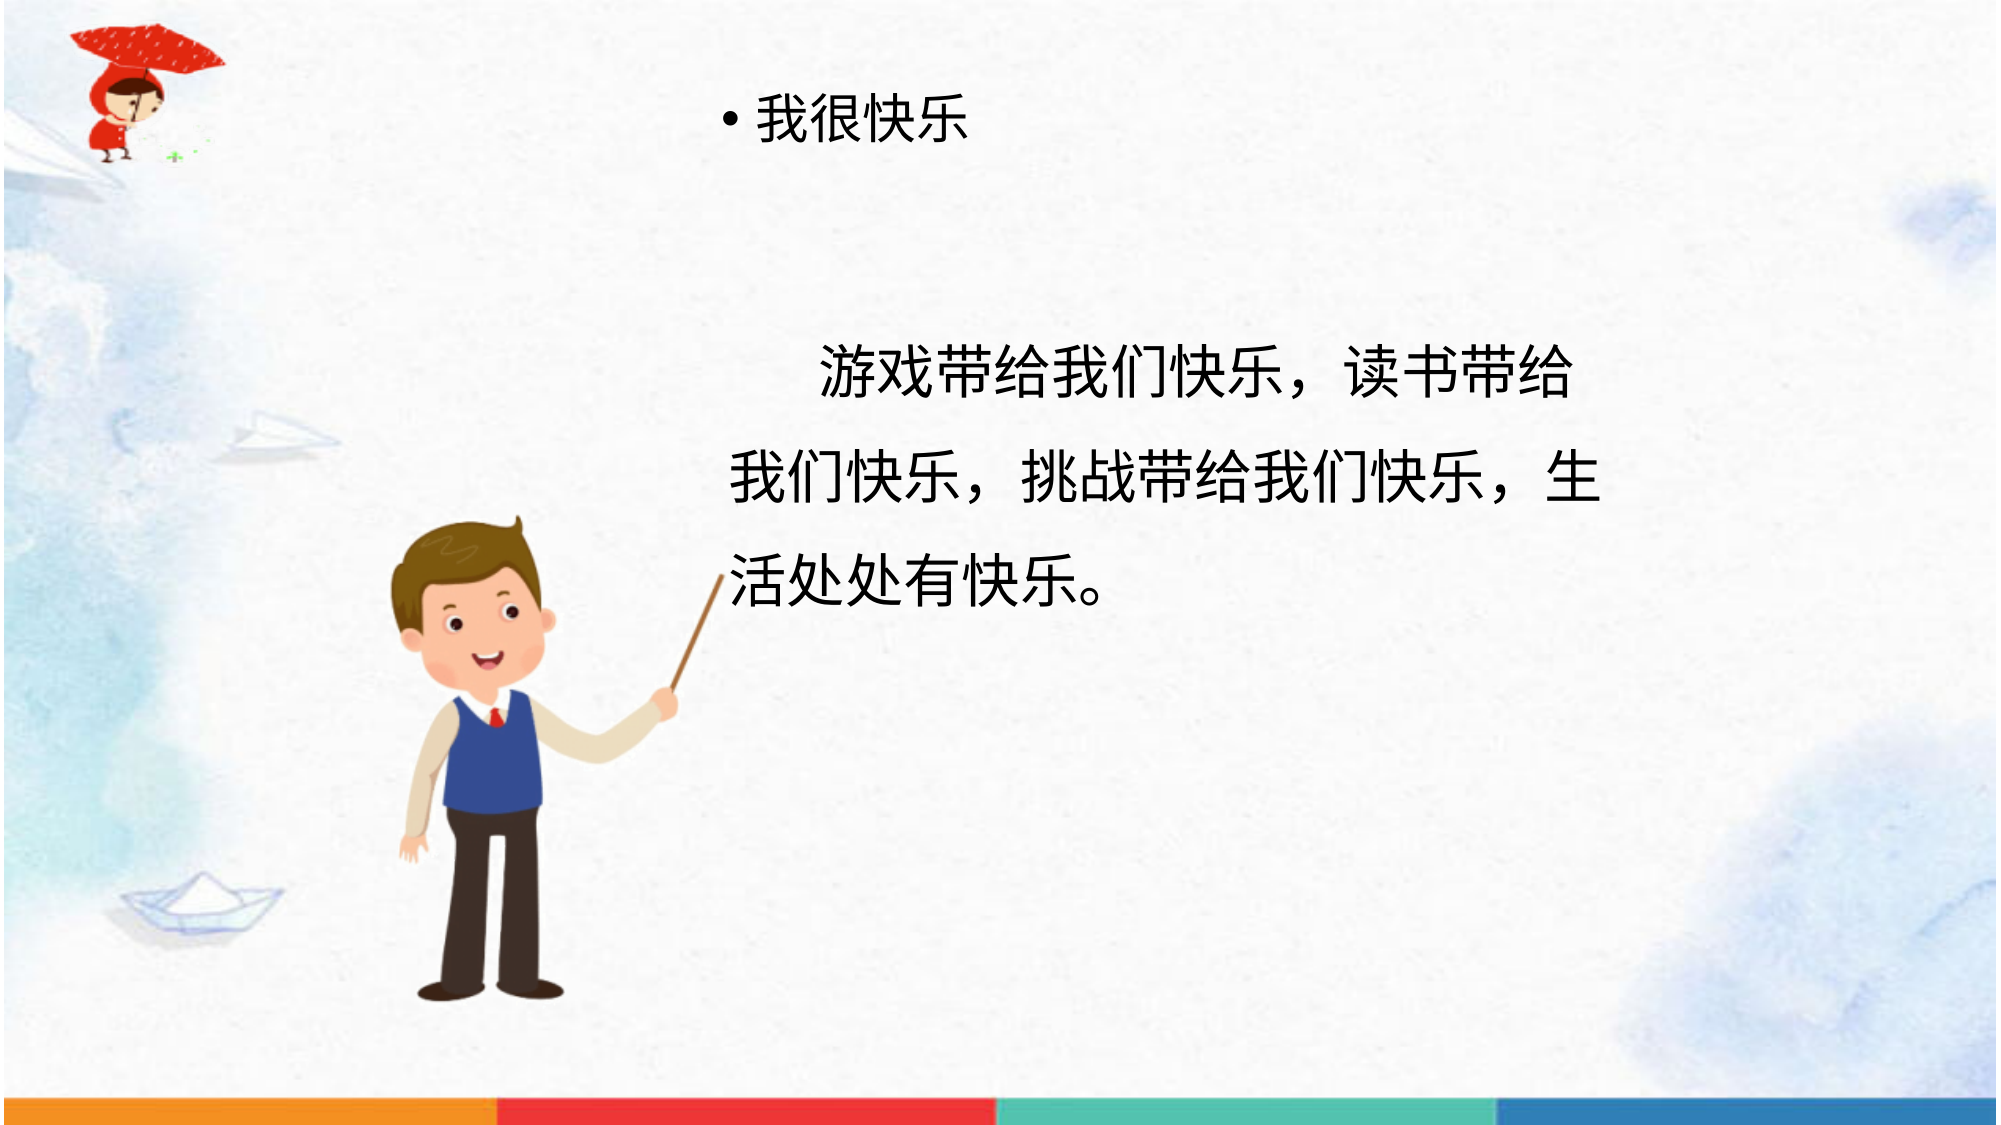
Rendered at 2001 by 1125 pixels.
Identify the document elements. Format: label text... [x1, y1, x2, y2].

text_box 游戏带给我们快乐，读书带给我们快乐，挑战带给我们快乐，生活处处有快乐。 [714, 292, 1625, 622]
list 我很快乐 [705, 84, 2000, 159]
picture [4, 0, 1996, 1125]
